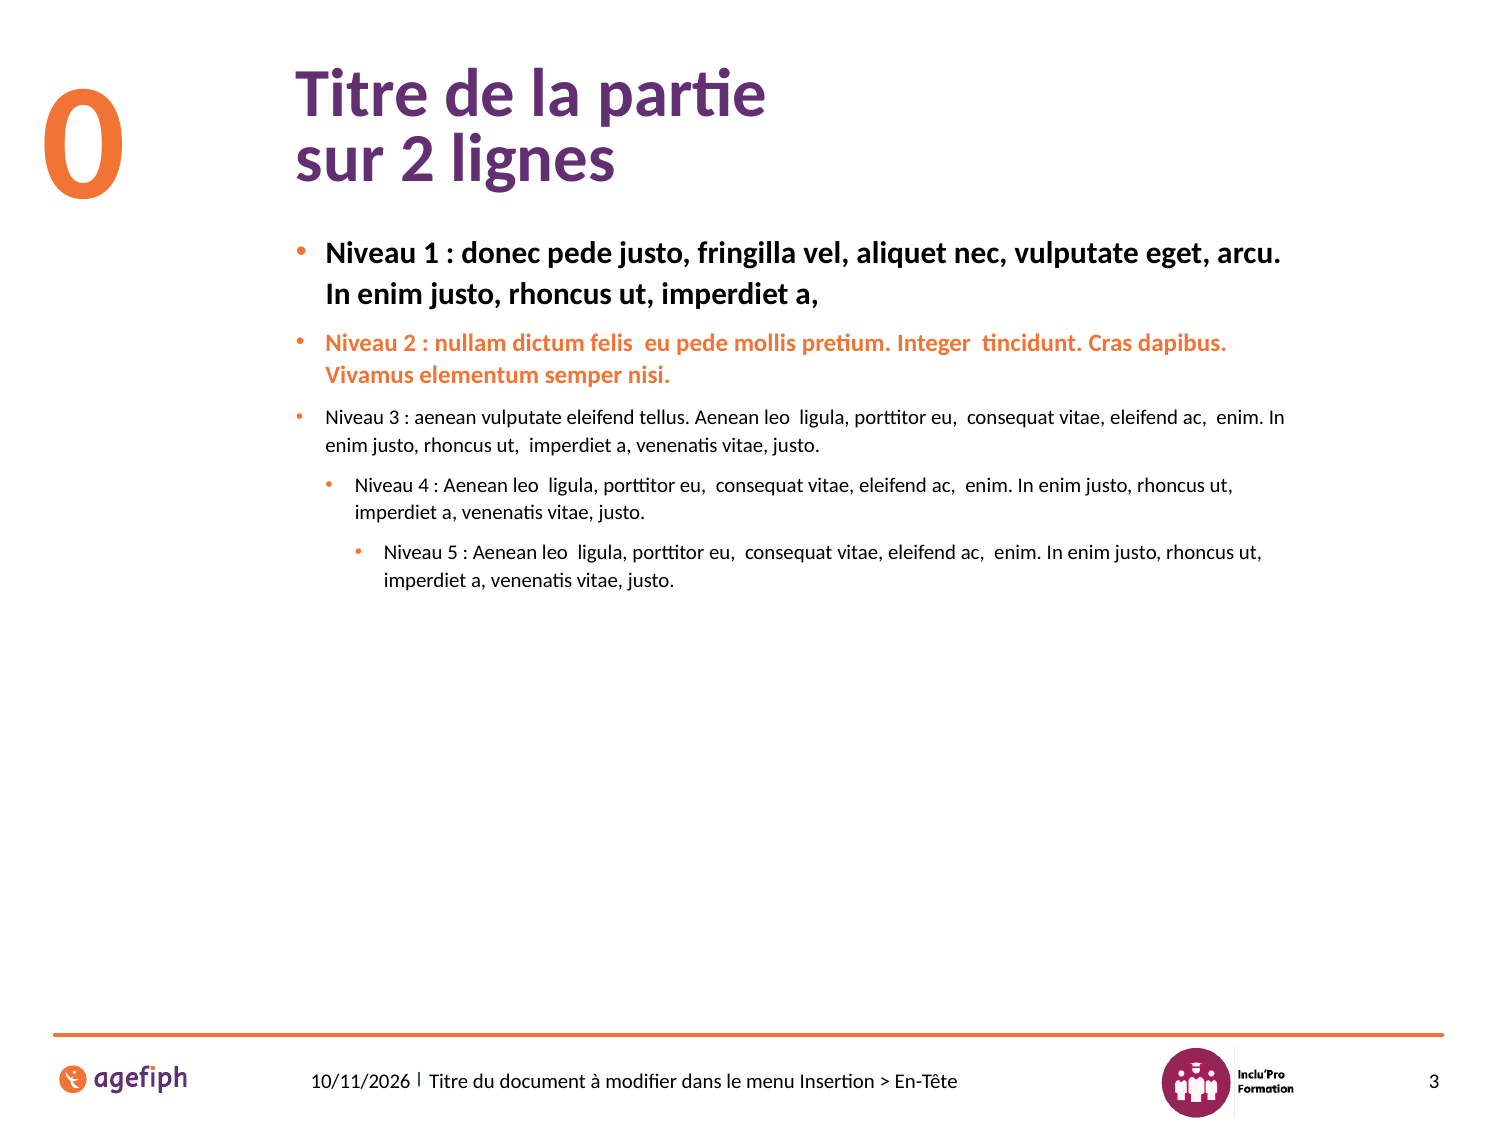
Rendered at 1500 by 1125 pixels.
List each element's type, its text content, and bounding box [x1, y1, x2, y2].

list Niveau 1 : donec pede justo, fringilla vel, aliquet nec, vulputate eget, arcu. In enim justo, rhoncus ut, imperdiet a, Niveau 2 : nullam dictum felis eu pede mollis pretium. Integer tincidunt. Cras dapibus. Vivamus elementum semper nisi. Niveau 3 : aenean vulputate eleifend tellus. Aenean leo ligula, porttitor eu, consequat vitae, eleifend ac, enim. In enim justo, rhoncus ut, imperdiet a, venenatis vitae, justo. Niveau 4 : Aenean leo ligula, porttitor eu, consequat vitae, eleifend ac, enim. In enim justo, rhoncus ut, imperdiet a, venenatis vitae, justo. Niveau 5 : Aenean leo ligula, porttitor eu, consequat vitae, eleifend ac, enim. In enim justo, rhoncus ut, imperdiet a, venenatis vitae, justo. [280, 220, 1303, 1014]
slide_number 3 [1116, 1051, 1455, 1111]
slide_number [254, 1051, 414, 1111]
list 0 [41, 43, 249, 201]
picture [1159, 1111, 1328, 1120]
footer Titre du document à modifier dans le menu Insertion > En-Tête [414, 1051, 1086, 1111]
picture [1159, 1045, 1328, 1051]
title Titre de la partie sur 2 lignes [280, 71, 1427, 187]
